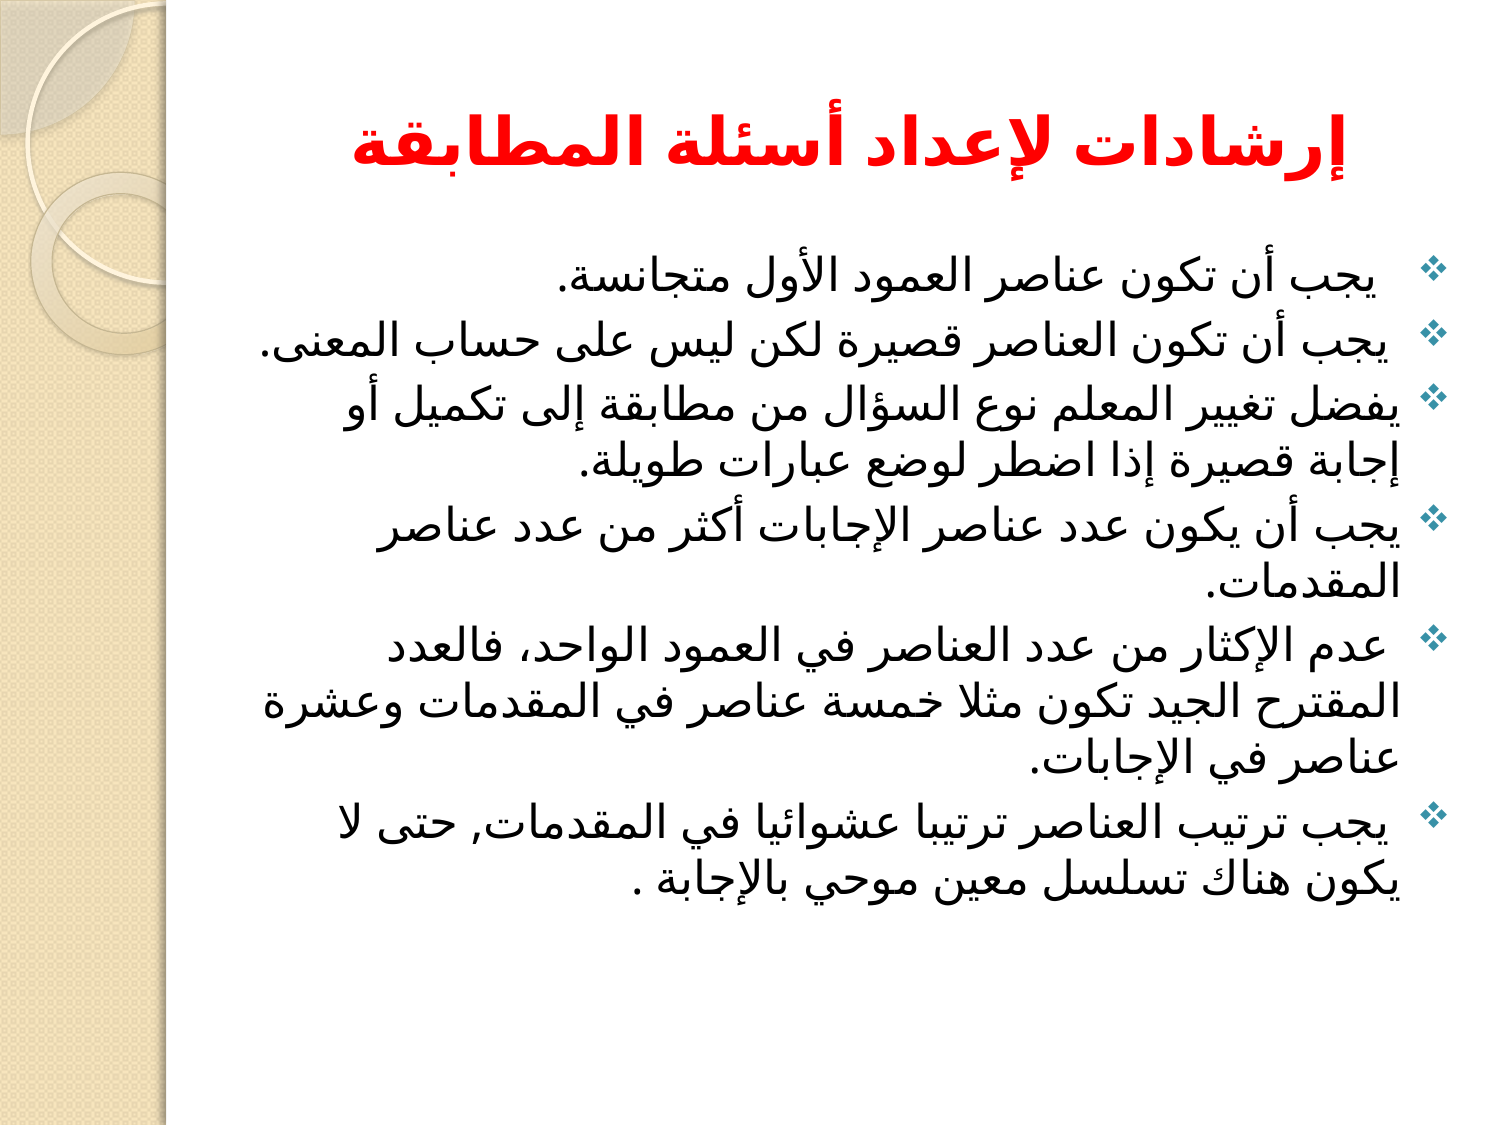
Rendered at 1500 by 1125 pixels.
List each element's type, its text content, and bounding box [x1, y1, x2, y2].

title إرشادات لإعداد أسئلة المطابقة [235, 45, 1466, 233]
list يجب أن تكون عناصر العمود الأول متجانسة. يجب أن تكون العناصر قصيرة لكن ليس على حساب المعنى. يفضل تغيير المعلم نوع السؤال من مطابقة إلى تكميل أو إجابة قصيرة إذا اضطر لوضع عبارات طويلة. يجب أن يكون عدد عناصر الإجابات أكثر من عدد عناصر المقدمات. عدم الإكثار من عدد العناصر في العمود الواحد، فالعدد المقترح الجيد تكون مثلا خمسة عناصر في المقدمات وعشرة عناصر في الإجابات. يجب ترتيب العناصر ترتيبا عشوائيا في المقدمات, حتى لا يكون هناك تسلسل معين موحي بالإجابة . [235, 237, 1466, 1025]
